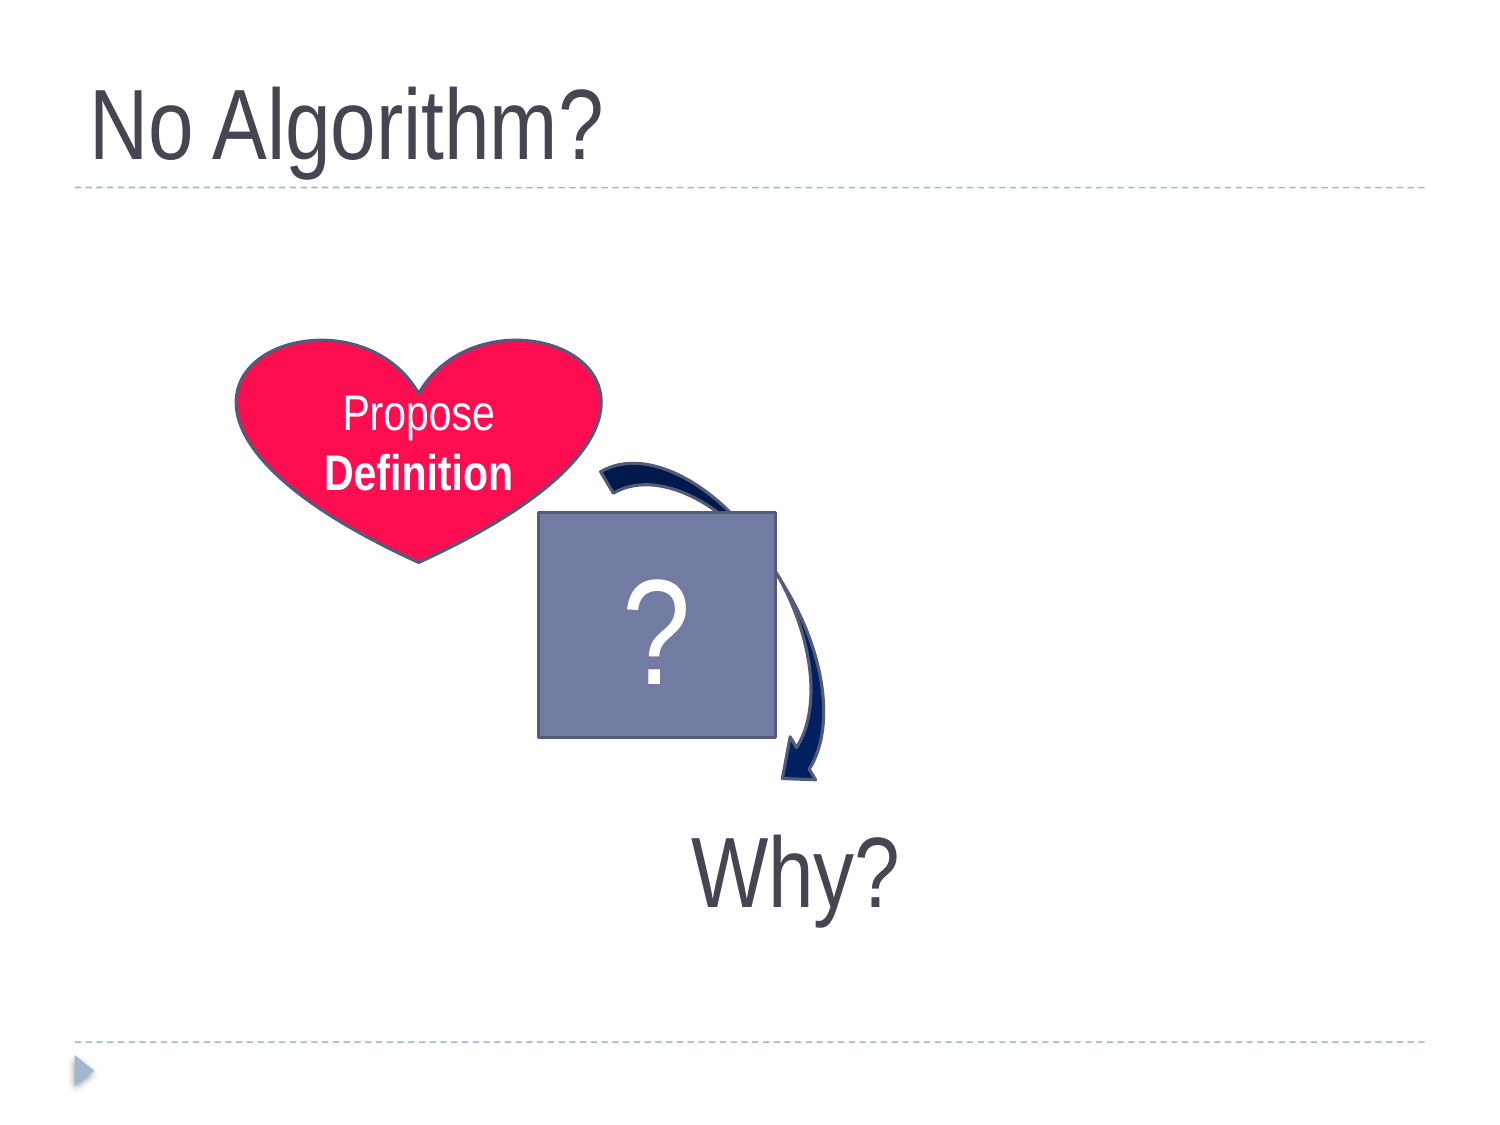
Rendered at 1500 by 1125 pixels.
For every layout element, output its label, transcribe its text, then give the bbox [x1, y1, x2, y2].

title No Algorithm? [75, 24, 1425, 188]
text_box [237, 337, 791, 802]
text_box Why? [676, 800, 916, 935]
